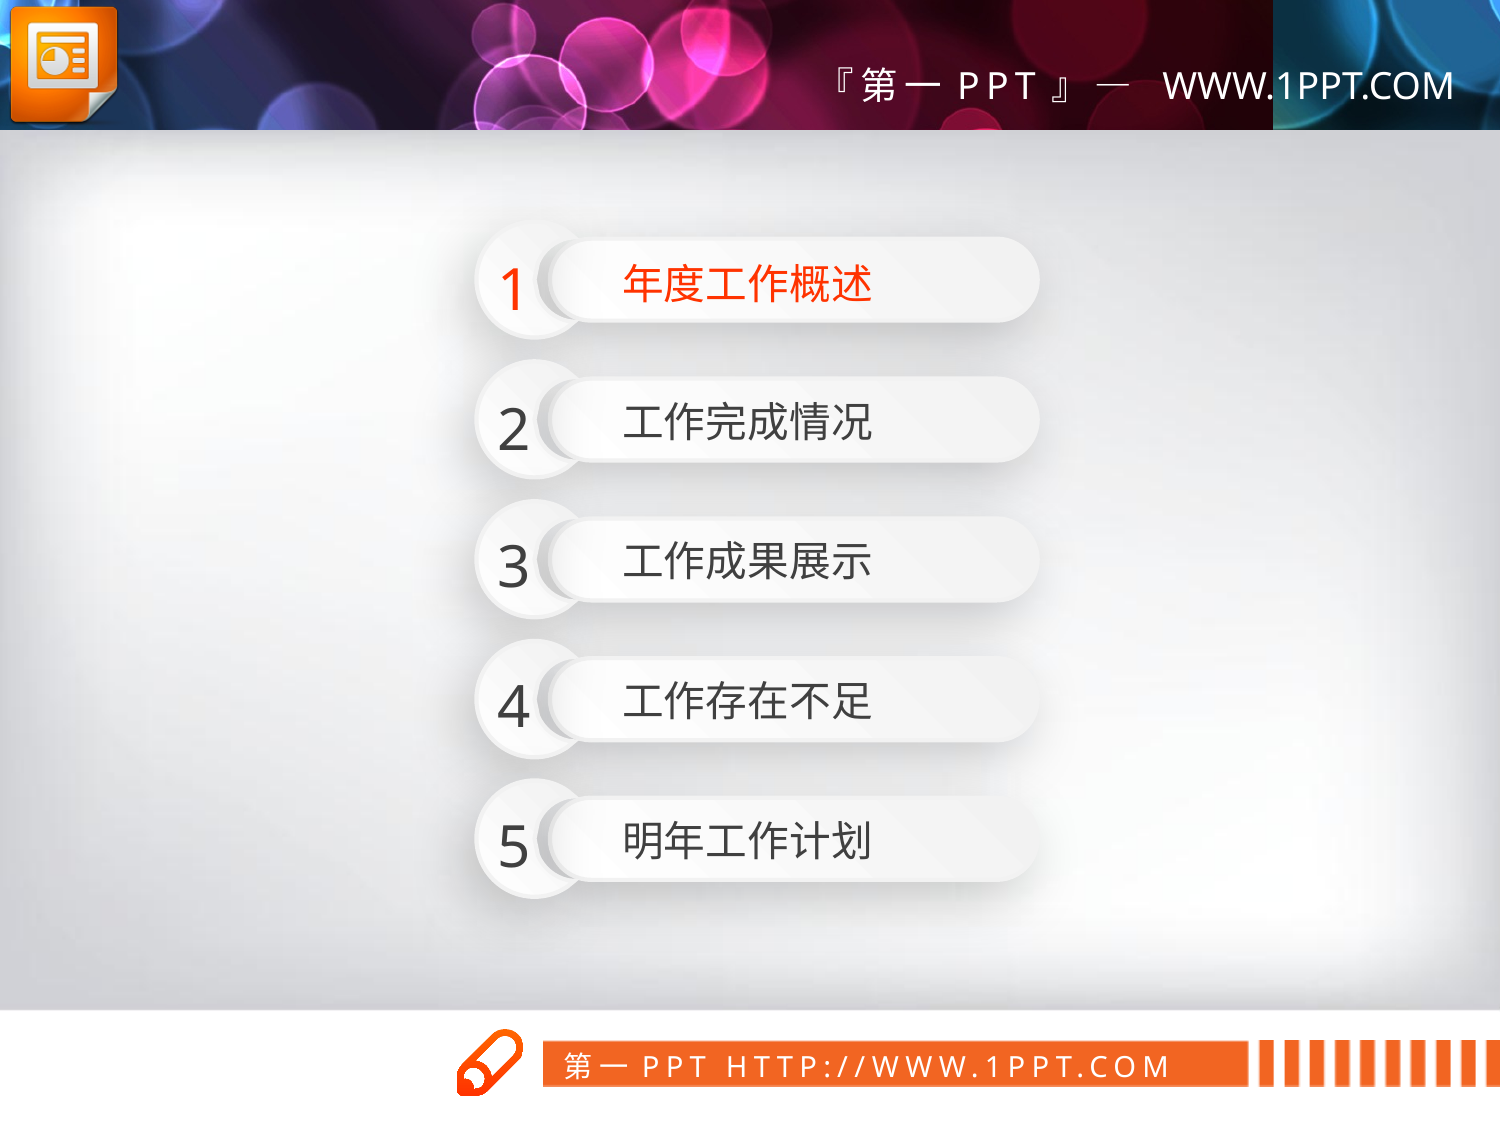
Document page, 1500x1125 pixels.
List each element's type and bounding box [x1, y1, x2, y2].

text_box [476, 640, 1038, 758]
text_box [476, 221, 1038, 338]
picture [0, 0, 1500, 1012]
text_box [476, 361, 1038, 478]
text_box [476, 500, 1038, 618]
text_box [476, 780, 1038, 898]
picture [543, 1040, 1500, 1087]
